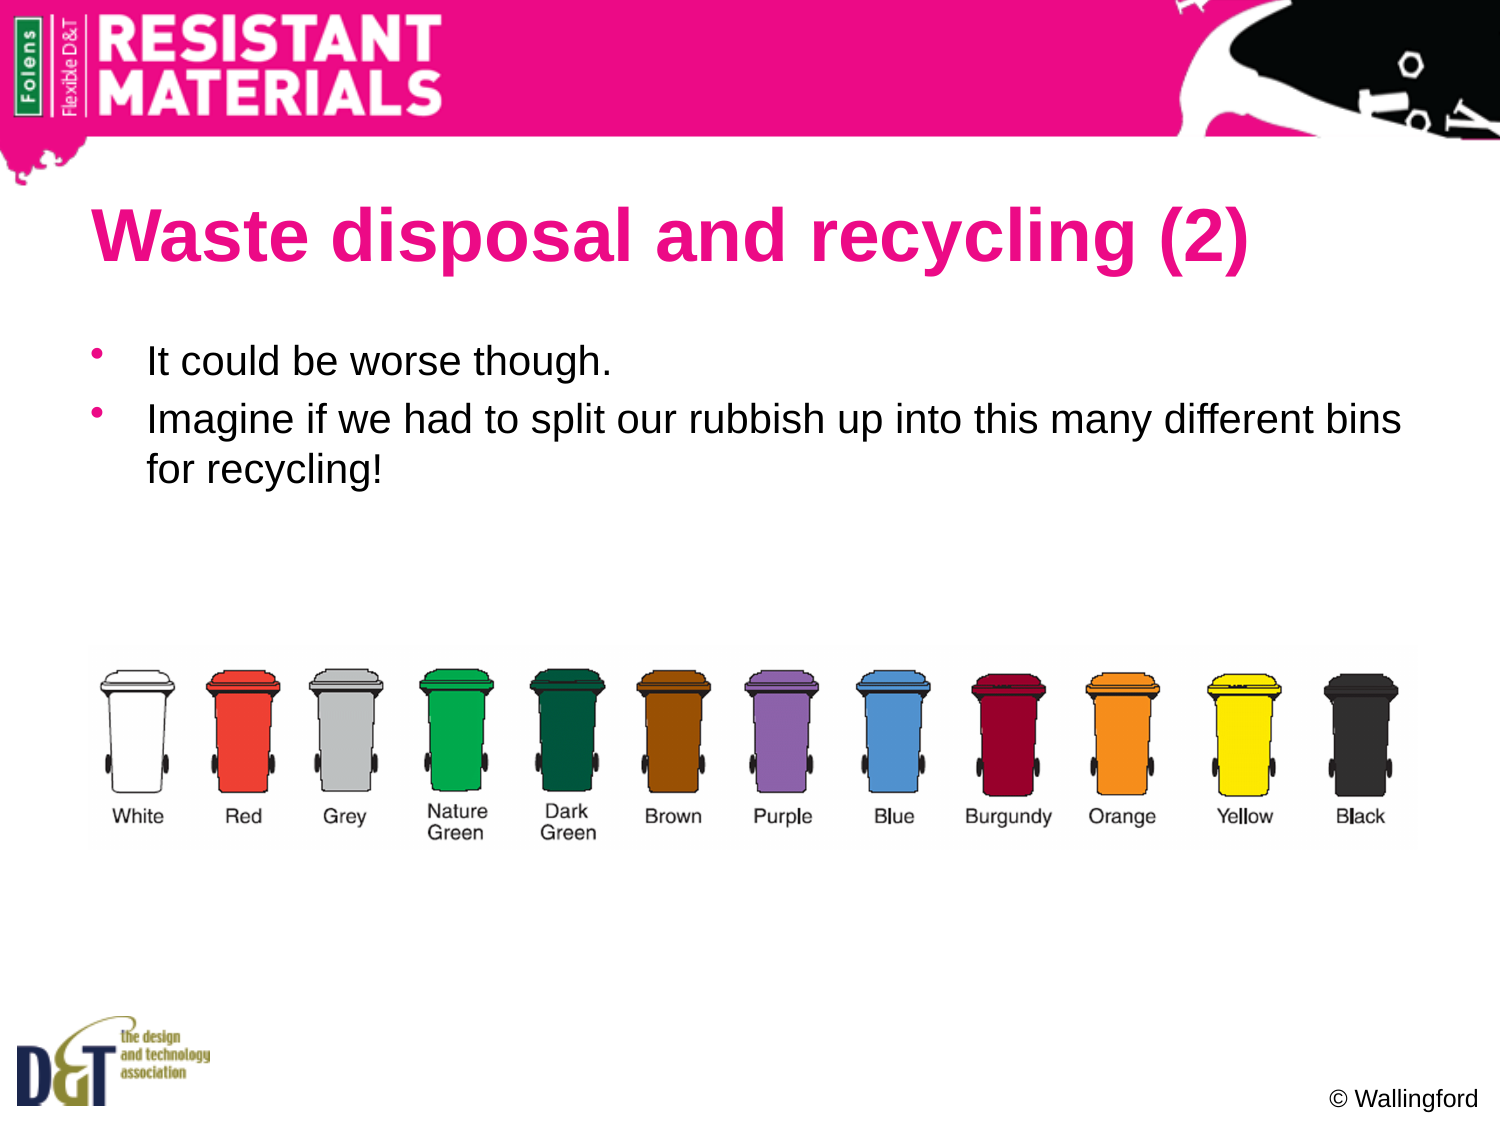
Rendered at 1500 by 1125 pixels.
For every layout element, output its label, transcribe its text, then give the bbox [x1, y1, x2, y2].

picture [0, 0, 1500, 1125]
title Waste disposal and recycling (2) [76, 160, 1427, 301]
list It could be worse though. Imagine if we had to split our rubbish up into this many different bins for recycling! [75, 326, 1425, 1005]
text_box © Wallingford [1257, 1074, 1495, 1125]
